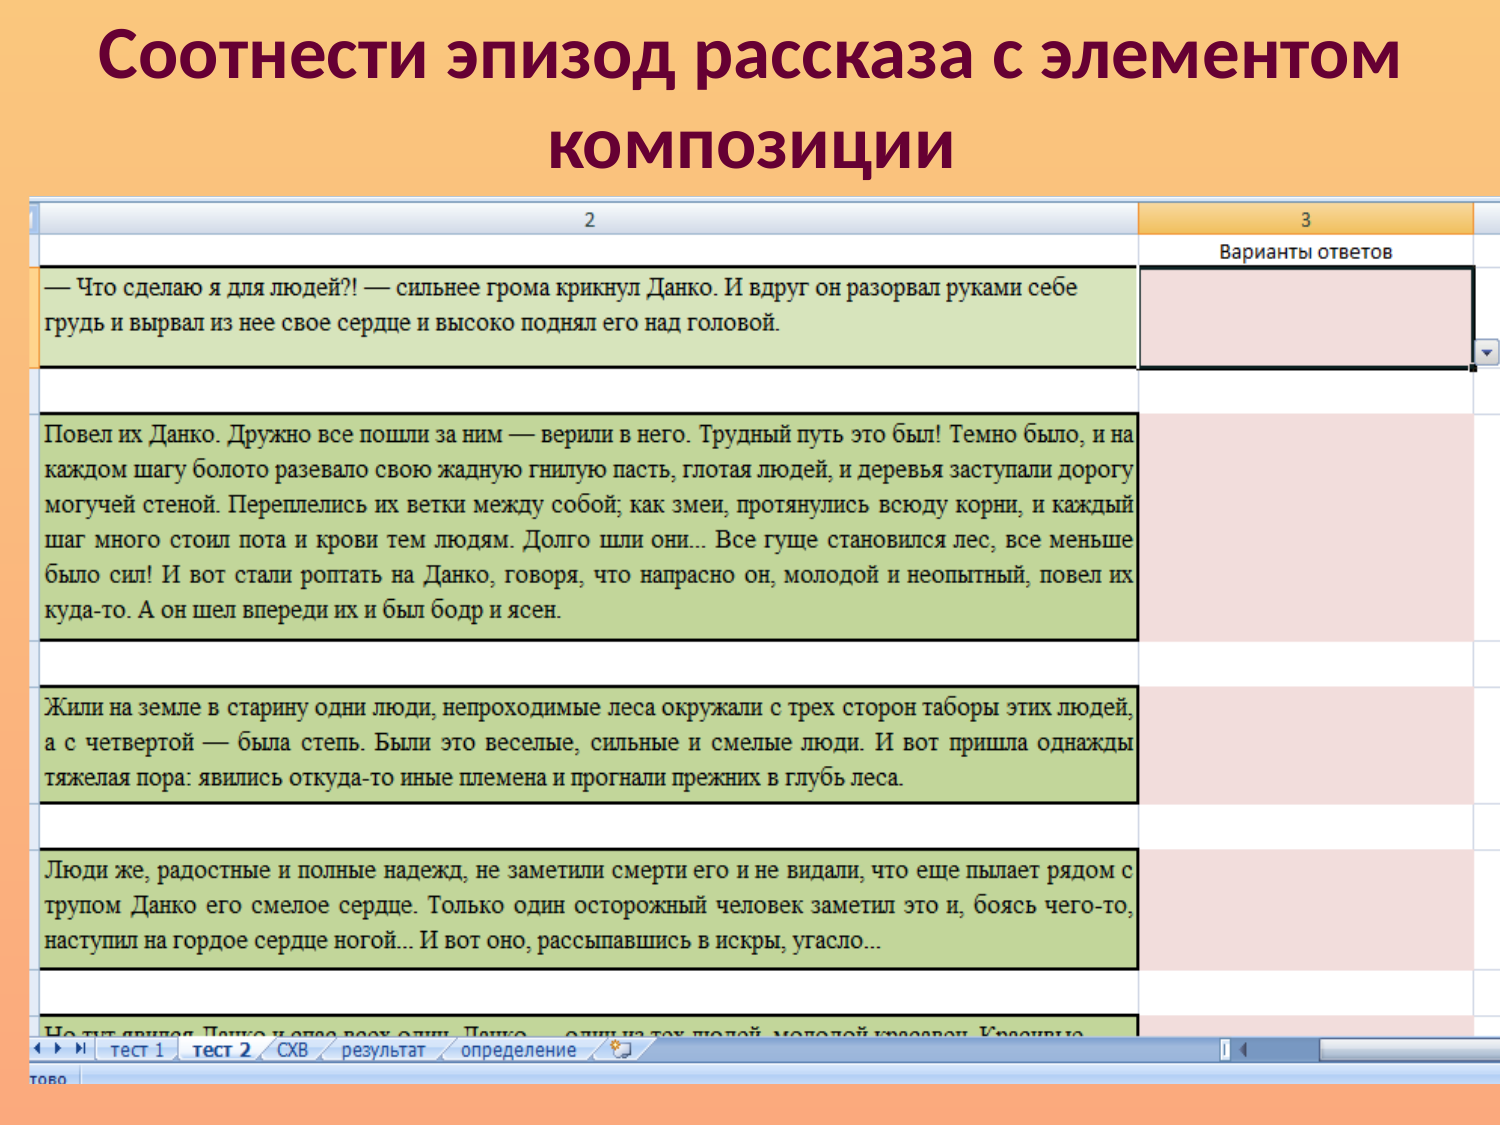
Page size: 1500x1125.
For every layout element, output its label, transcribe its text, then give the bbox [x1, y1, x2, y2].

title Соотнести эпизод рассказа с элементом композиции [76, 0, 1427, 188]
picture [29, 195, 1500, 1084]
